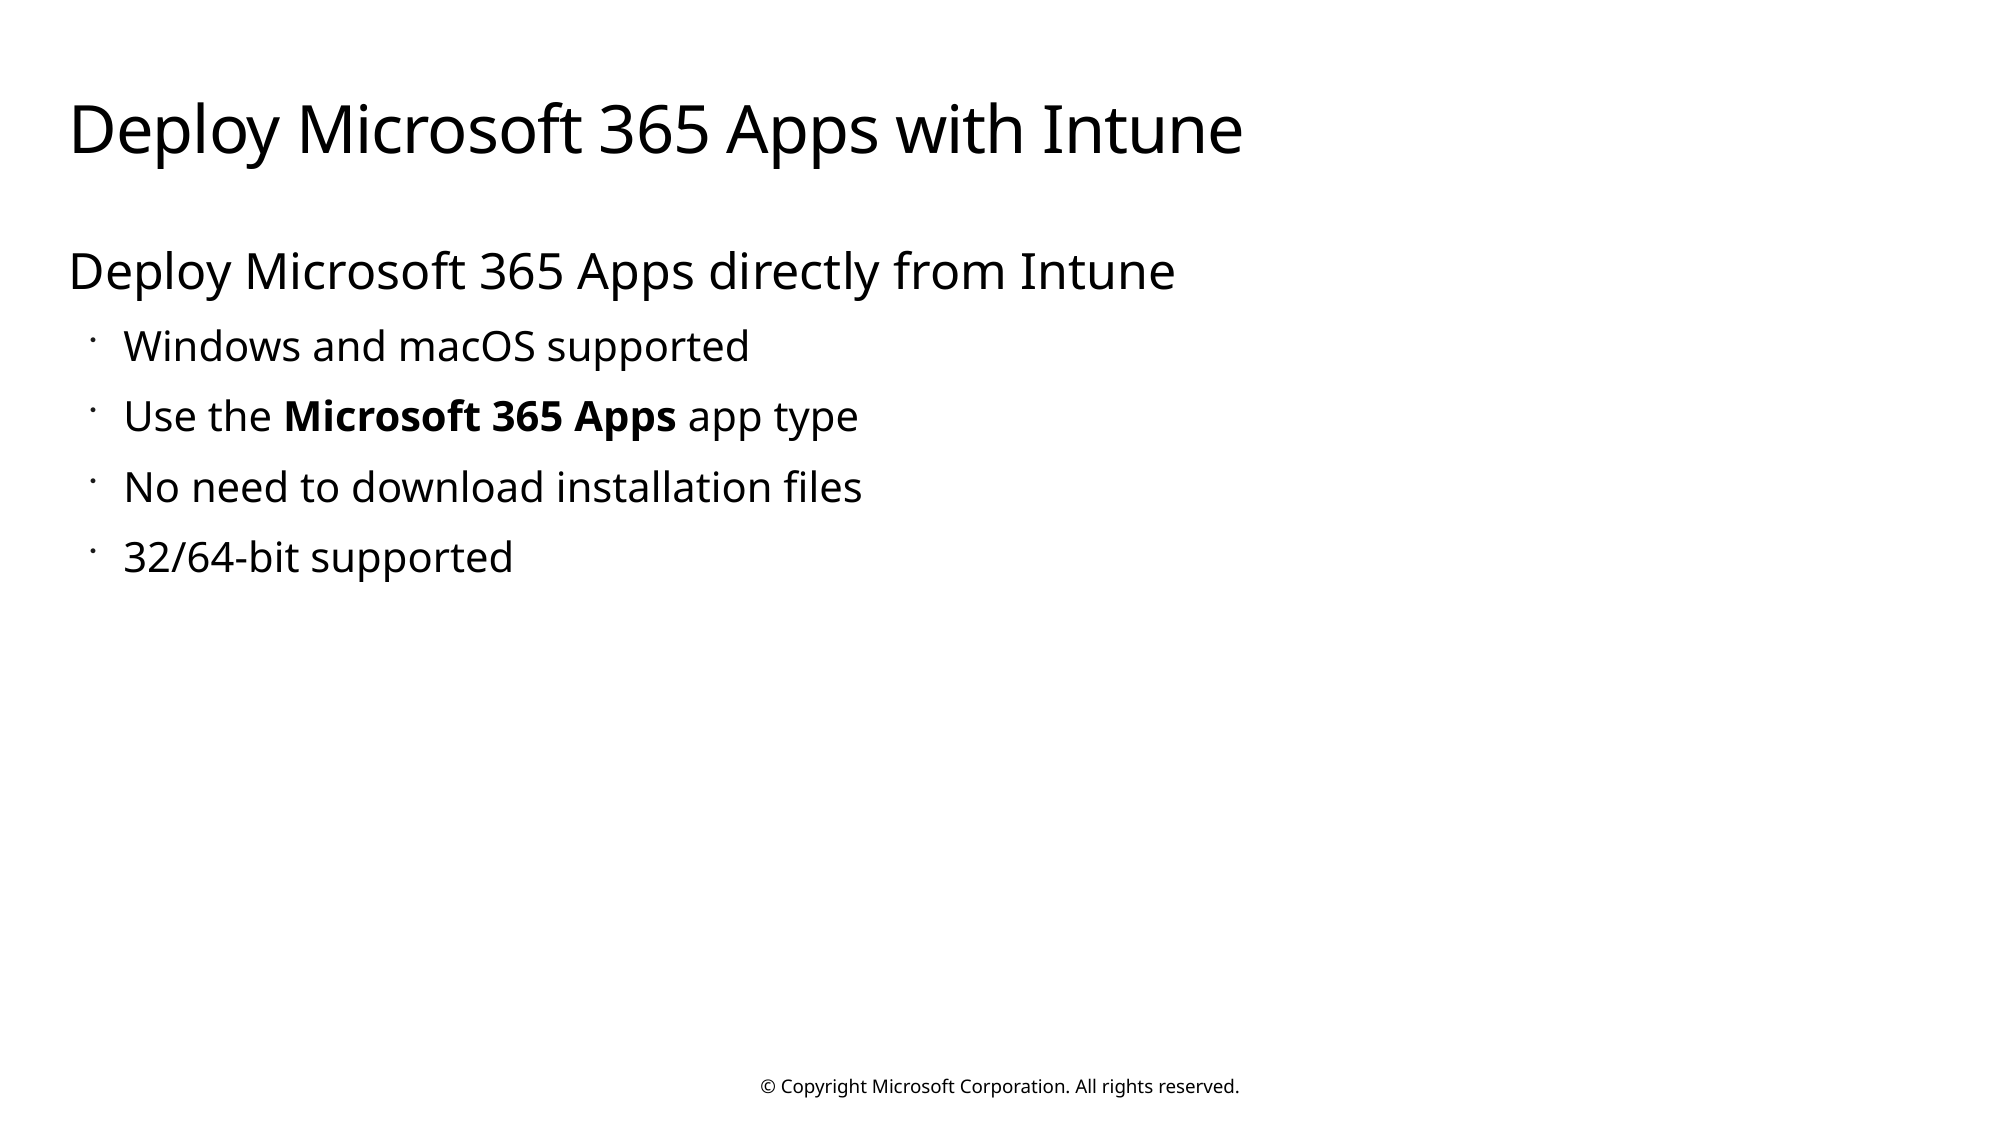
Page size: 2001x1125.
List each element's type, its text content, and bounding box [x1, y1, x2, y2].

title Deploy Microsoft 365 Apps with Intune [68, 72, 1929, 183]
list Deploy Microsoft 365 Apps directly from Intune Windows and macOS supported Use the Microsoft 365 Apps app type No need to download installation files 32/64-bit supported [68, 239, 1932, 586]
